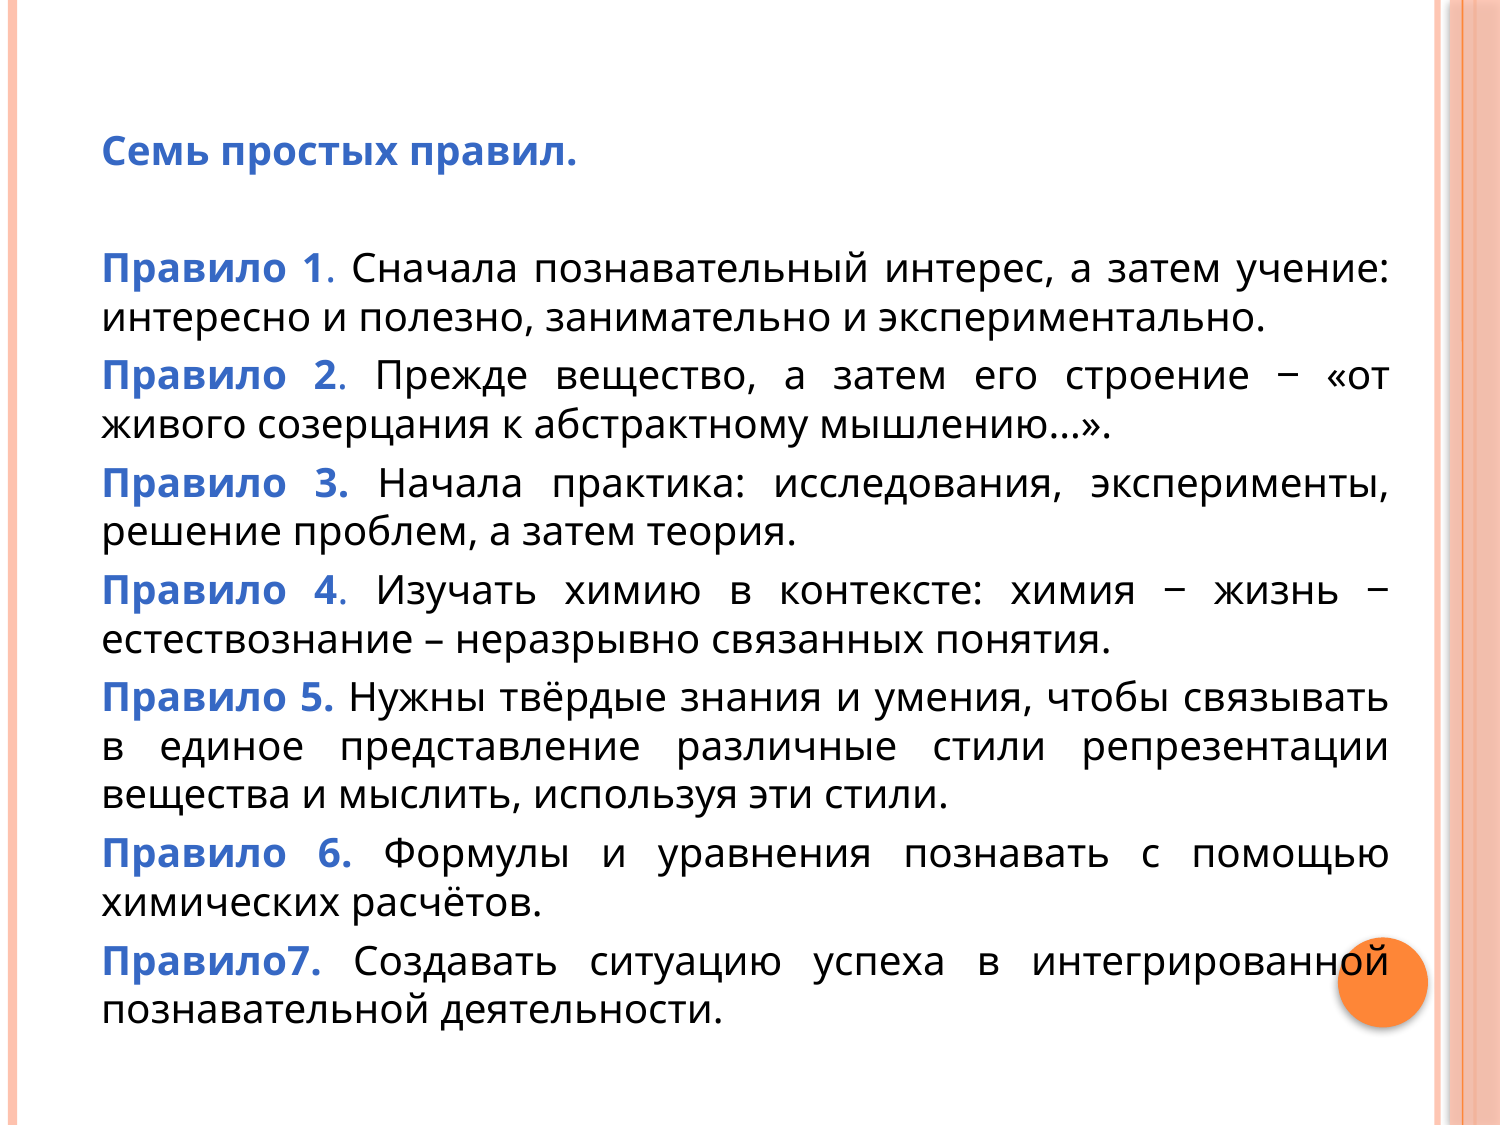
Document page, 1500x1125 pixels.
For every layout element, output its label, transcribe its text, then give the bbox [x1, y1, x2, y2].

list Семь простых правил. Правило 1. Сначала познавательный интерес, а затем учение: интересно и полезно, занимательно и экспериментально. Правило 2. Прежде вещество, а затем его строение ‒ «от живого созерцания к абстрактному мышлению...». Правило 3. Начала практика: исследования, эксперименты, решение проблем, а затем теория. Правило 4. Изучать химию в контексте: химия ‒ жизнь ‒ естествознание – неразрывно связанных понятия. Правило 5. Нужны твёрдые знания и умения, чтобы связывать в единое представление различные стили репрезентации вещества и мыслить, используя эти стили. Правило 6. Формулы и уравнения познавать с помощью химических расчётов. Правило7. Создавать ситуацию успеха в интегрированной познавательной деятельности. [46, 58, 1407, 1062]
